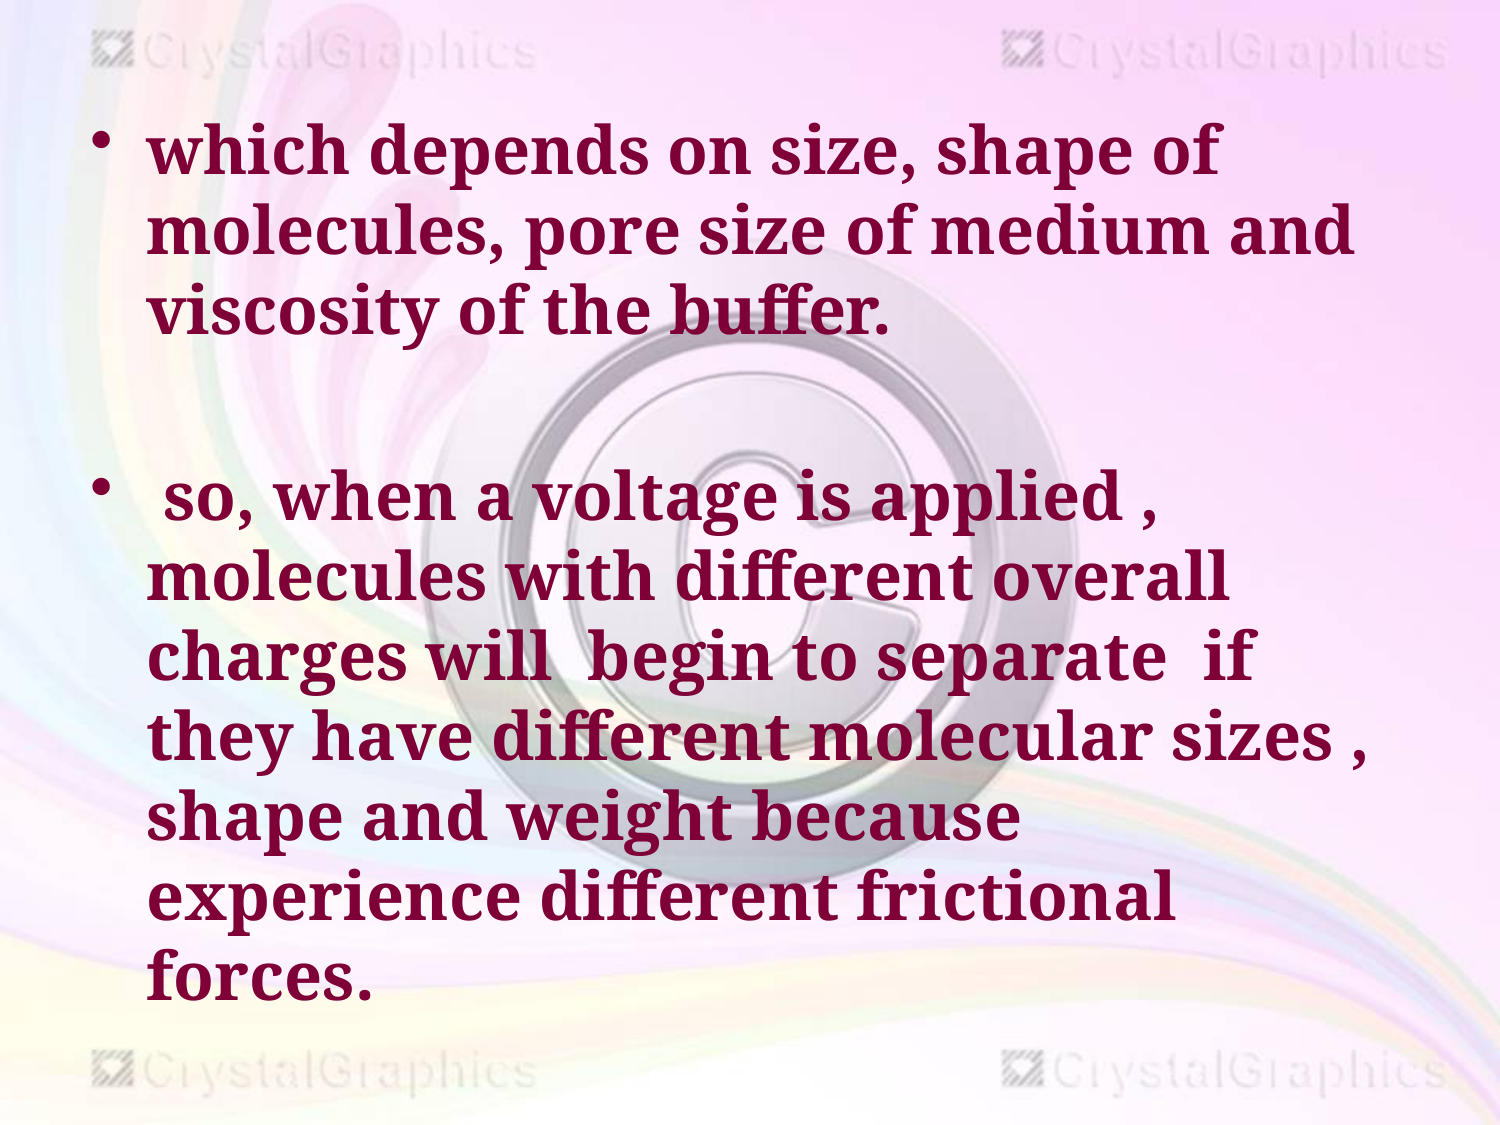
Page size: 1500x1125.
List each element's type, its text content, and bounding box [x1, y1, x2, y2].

list which depends on size, shape of molecules, pore size of medium and viscosity of the buffer. so, when a voltage is applied , molecules with different overall charges will begin to separate if they have different molecular sizes , shape and weight because experience different frictional forces. [74, 99, 1426, 1006]
picture [0, 0, 1500, 1125]
